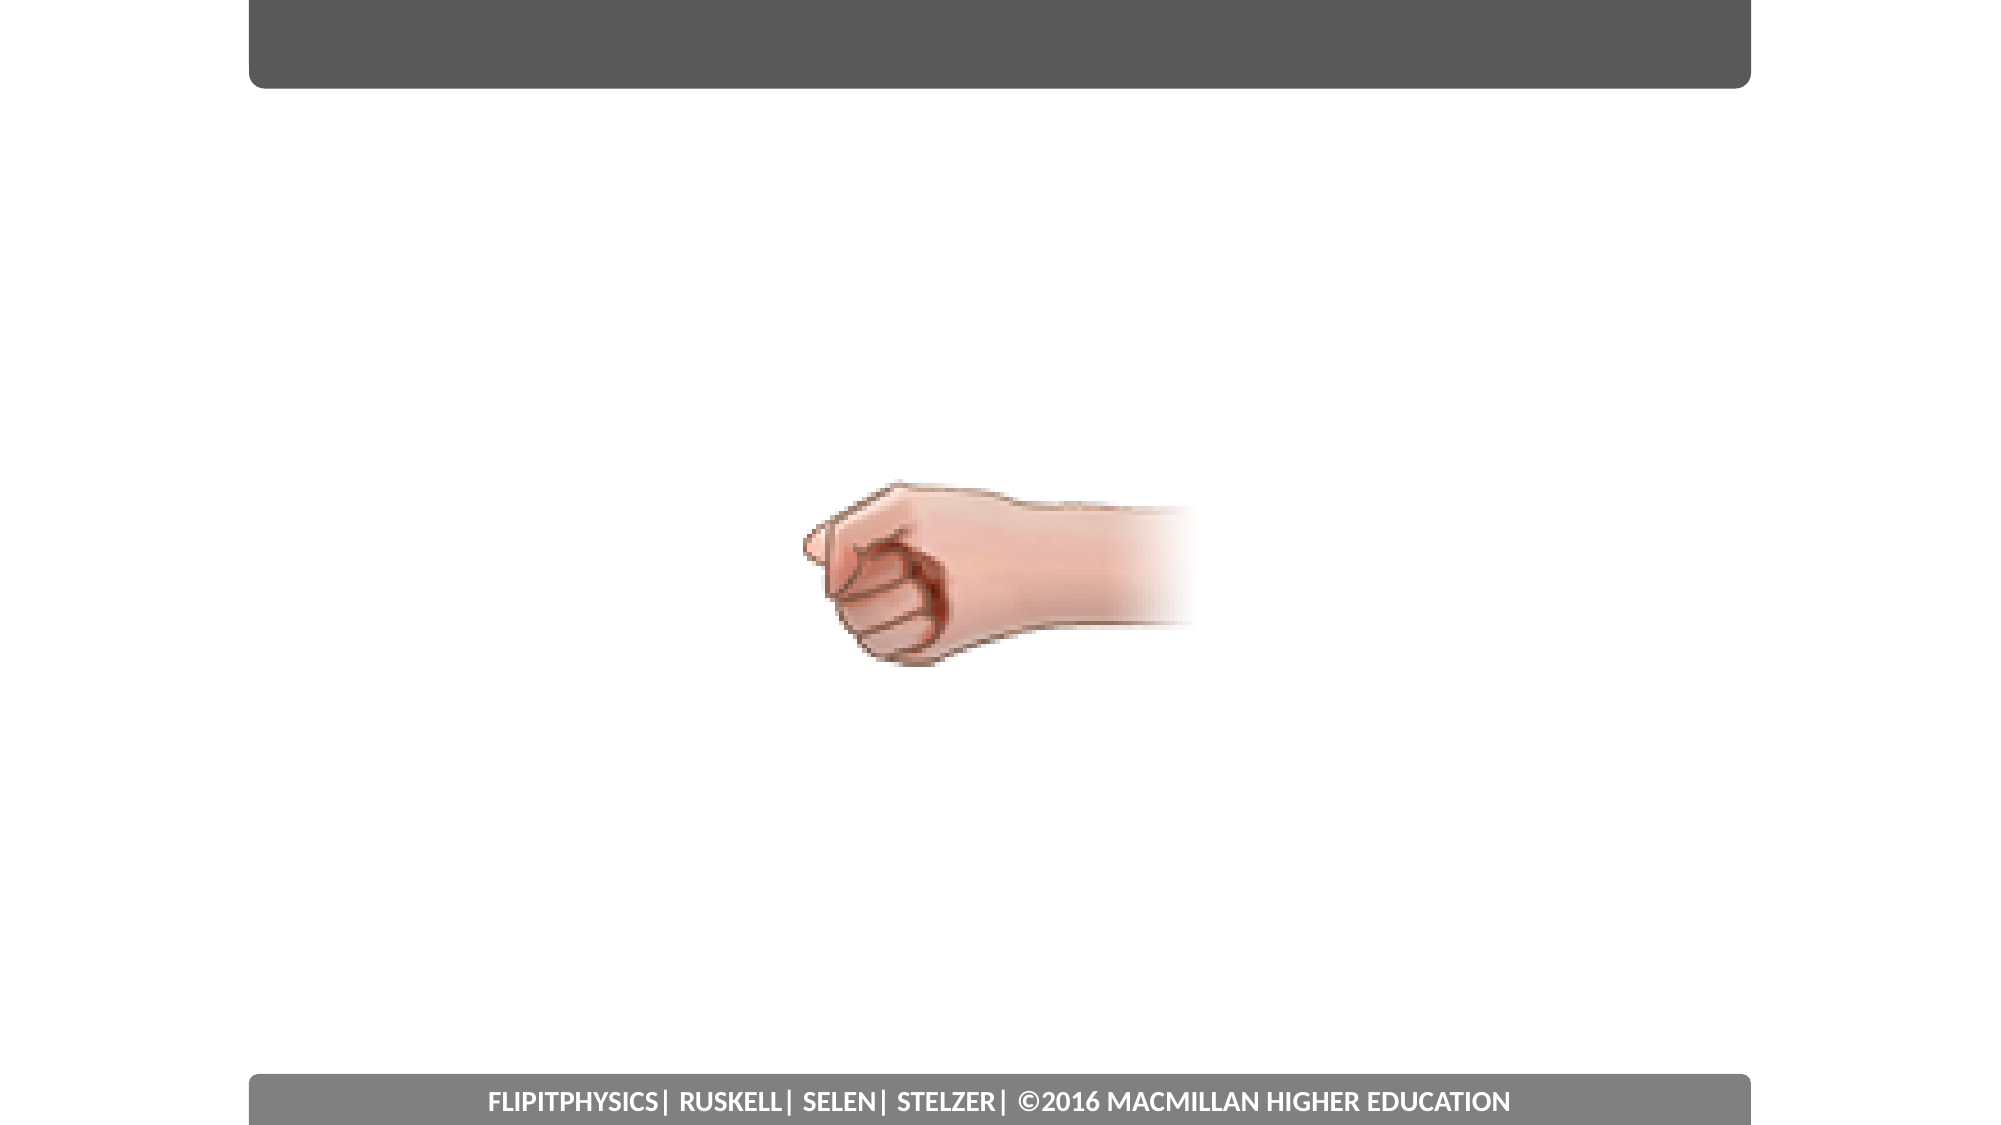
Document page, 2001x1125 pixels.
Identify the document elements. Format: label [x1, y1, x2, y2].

picture [803, 479, 1197, 667]
text_box [249, 1074, 1750, 1125]
text_box [248, 0, 1752, 89]
